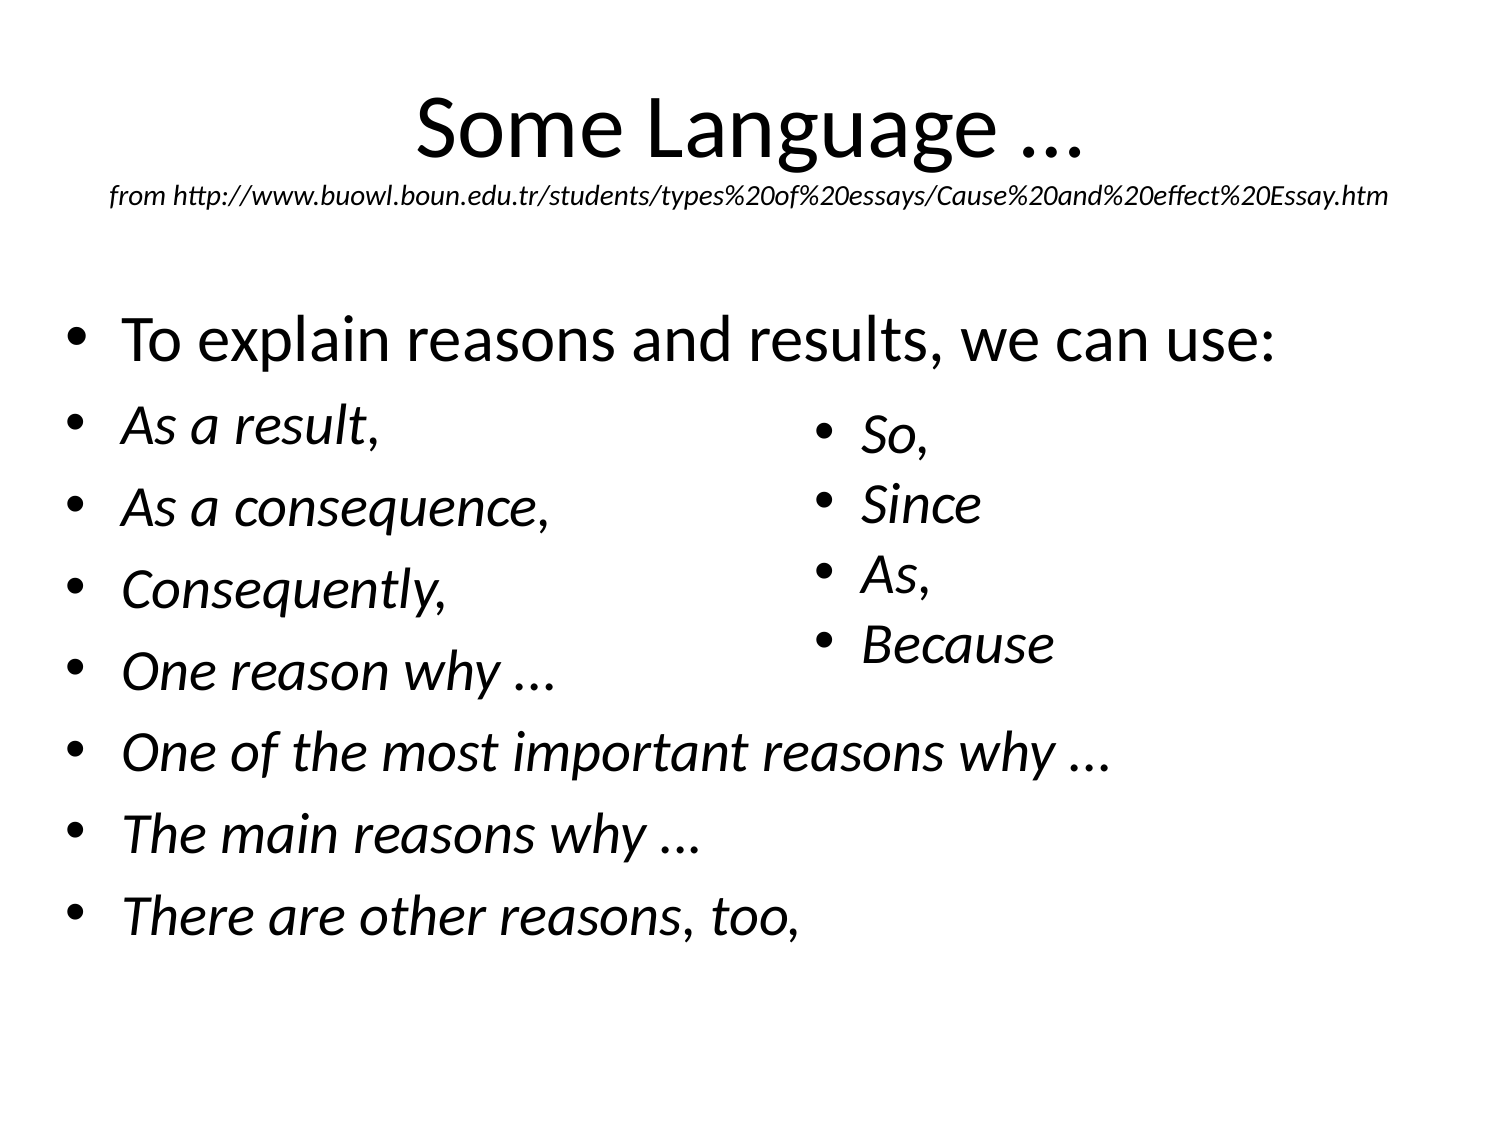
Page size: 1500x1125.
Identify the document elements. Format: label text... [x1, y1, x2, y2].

text_box So, Since As, Because [800, 387, 1150, 683]
title Some Language … from http://www.buowl.boun.edu.tr/students/types%20of%20essays/Cause%20and%20effect%20Essay.htm [75, 45, 1425, 233]
list To explain reasons and results, we can use: As a result, As a consequence, Consequently, One reason why ... One of the most important reasons why ... The main reasons why ... There are other reasons, too, [50, 287, 1400, 1030]
